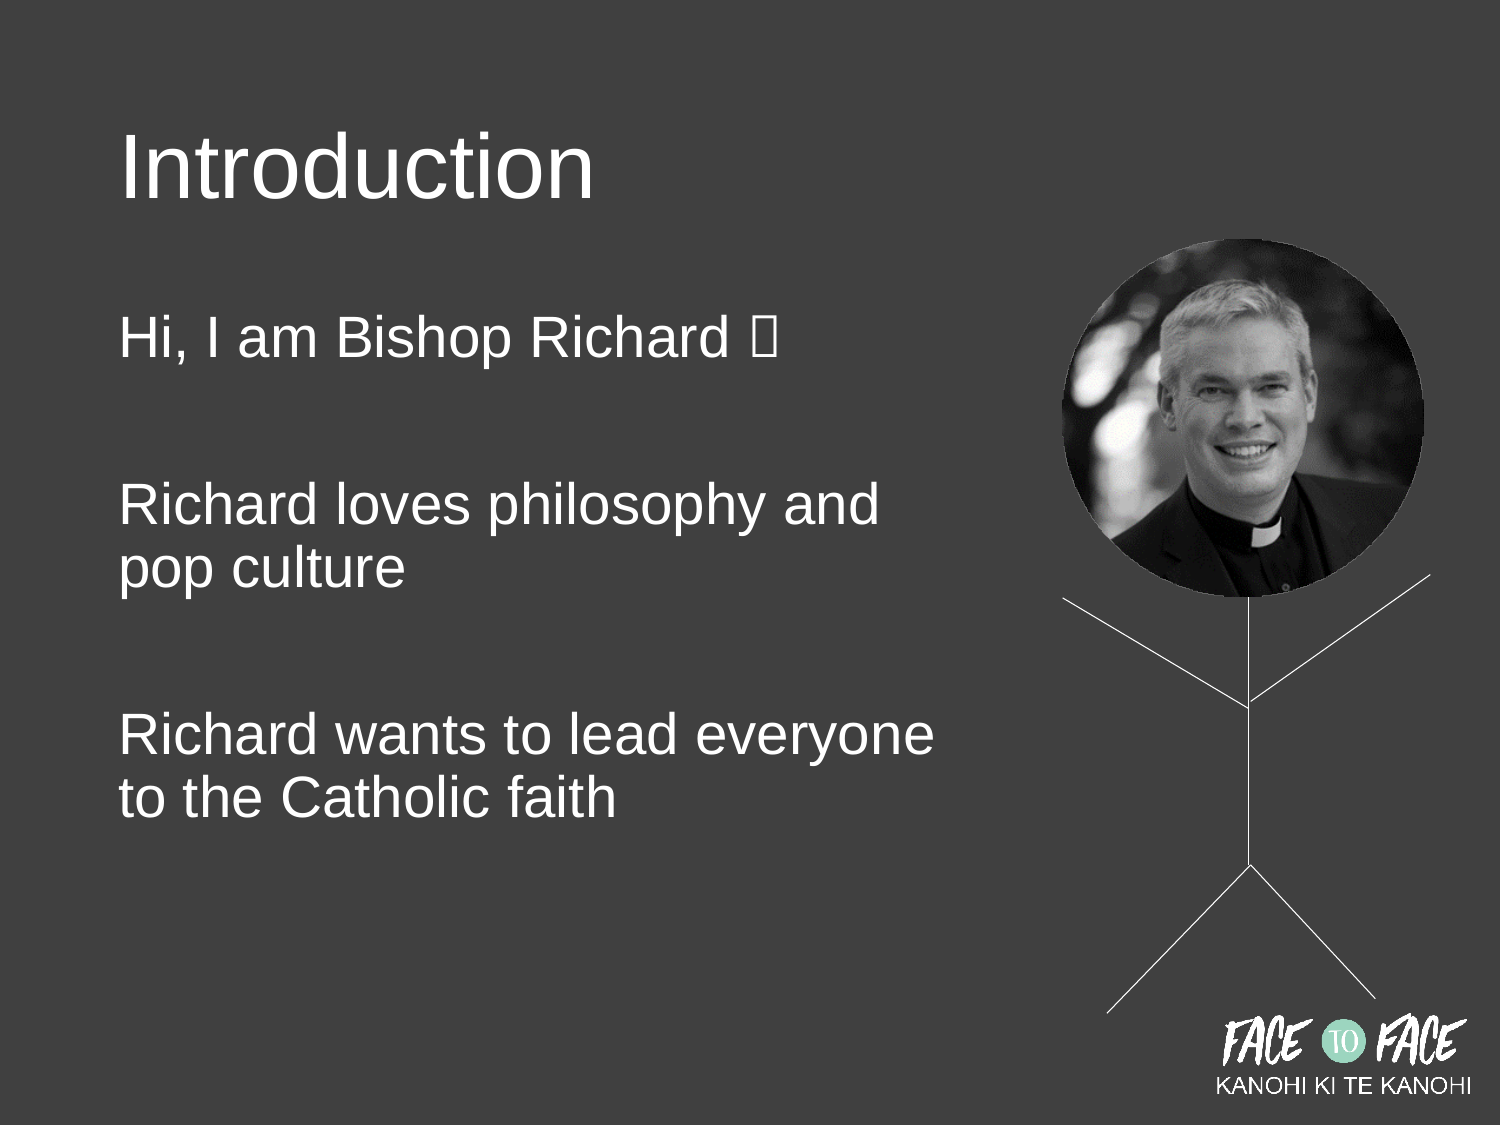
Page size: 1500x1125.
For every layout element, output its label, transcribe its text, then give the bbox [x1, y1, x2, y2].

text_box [1107, 864, 1251, 1014]
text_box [1062, 597, 1249, 709]
list Hi, I am Bishop Richard  Richard loves philosophy and pop culture Richard wants to lead everyone to the Catholic faith [103, 299, 966, 1014]
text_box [1250, 864, 1376, 999]
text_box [1250, 574, 1431, 702]
picture [1062, 239, 1424, 597]
title Introduction [103, 59, 1397, 278]
picture [1215, 1013, 1472, 1101]
